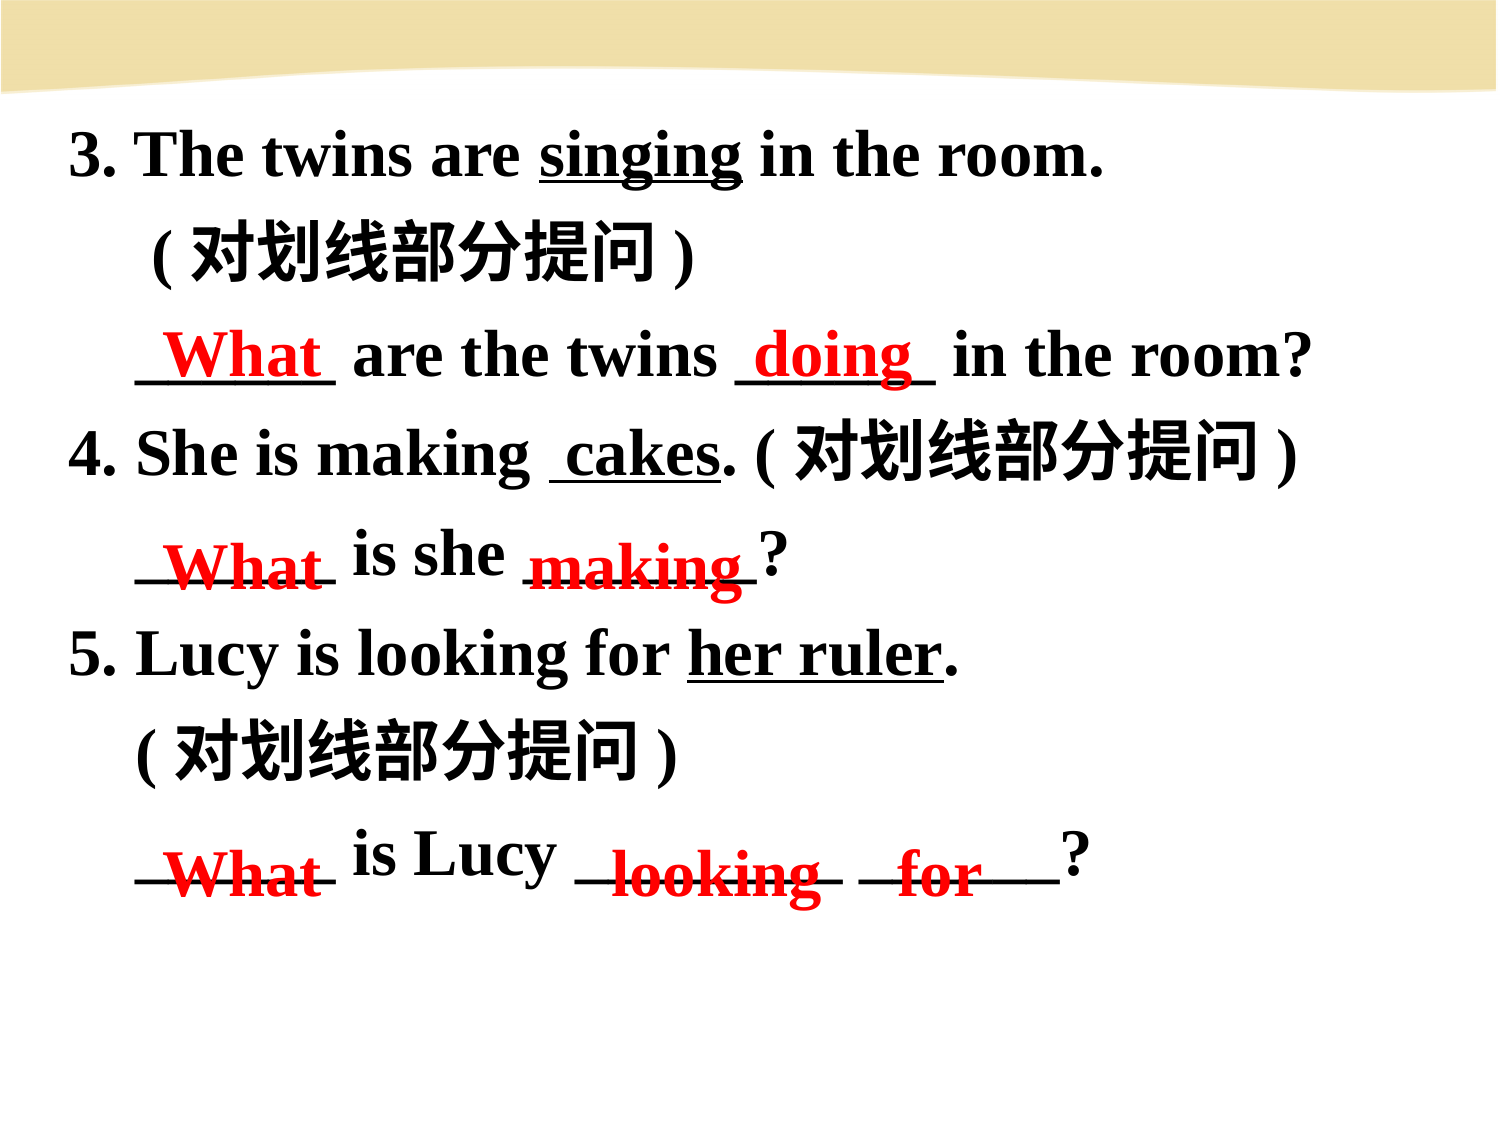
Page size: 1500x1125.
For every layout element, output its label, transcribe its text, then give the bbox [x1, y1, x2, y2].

text_box looking for [596, 822, 1046, 918]
text_box What [147, 822, 361, 918]
picture [0, 0, 1500, 100]
text_box making [513, 515, 786, 610]
list 3. The twins are singing in the room. (对划线部分提问) ______ are the twins ______ in the room? 4. She is making cakes. (对划线部分提问) ______ is she _______? 5. Lucy is looking for her ruler. (对划线部分提问) ______ is Lucy ________ ______? [53, 101, 1404, 1012]
text_box What [147, 302, 349, 515]
text_box doing [738, 302, 963, 398]
text_box What [135, 515, 372, 671]
